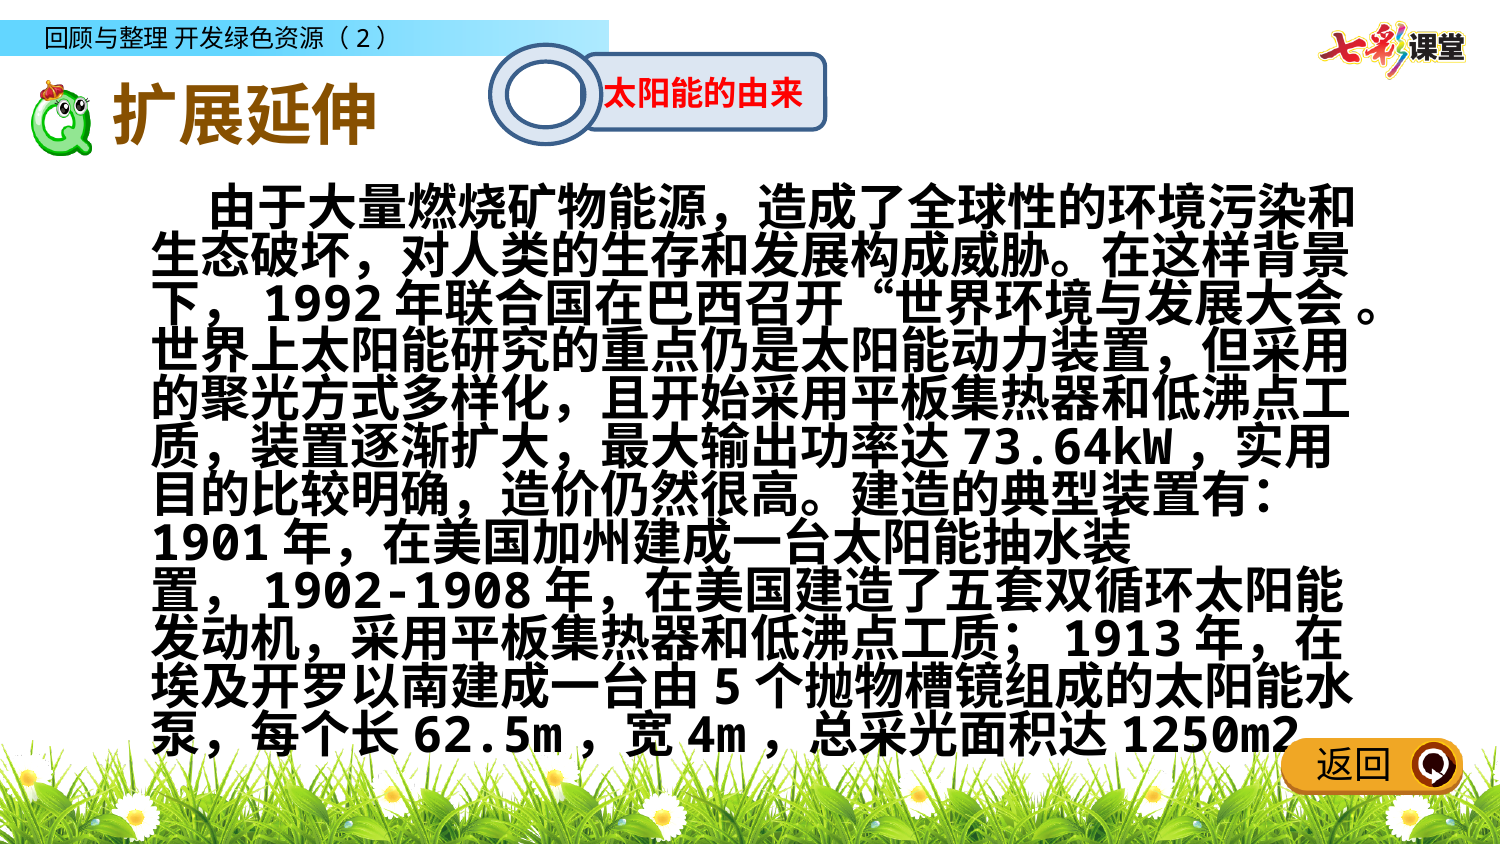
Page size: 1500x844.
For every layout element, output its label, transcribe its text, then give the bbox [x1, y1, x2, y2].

picture [31, 80, 92, 156]
picture [1316, 20, 1468, 80]
picture [0, 740, 1500, 844]
text_box 由于大量燃烧矿物能源，造成了全球性的环境污染和生态破坏，对人类的生存和发展构成威胁。在这样背景下，1992年联合国在巴西召开“世界环境与发展大会 。世界上太阳能研究的重点仍是太阳能动力装置，但采用的聚光方式多样化，且开始采用平板集热器和低沸点工质，装置逐渐扩大，最大输出功率达73.64kW，实用目的比较明确，造价仍然很高。建造的典型装置有：1901年，在美国加州建成一台太阳能抽水装置，1902-1908年，在美国建造了五套双循环太阳能发动机，采用平板集热器和低沸点工质；1913年，在埃及开罗以南建成一台由5个抛物槽镜组成的太阳能水泵，每个长62.5m，宽4m，总采光面积达1250m2。 [135, 179, 1379, 770]
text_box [489, 44, 826, 145]
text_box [1281, 733, 1464, 795]
text_box 扩展延伸 [100, 67, 404, 159]
